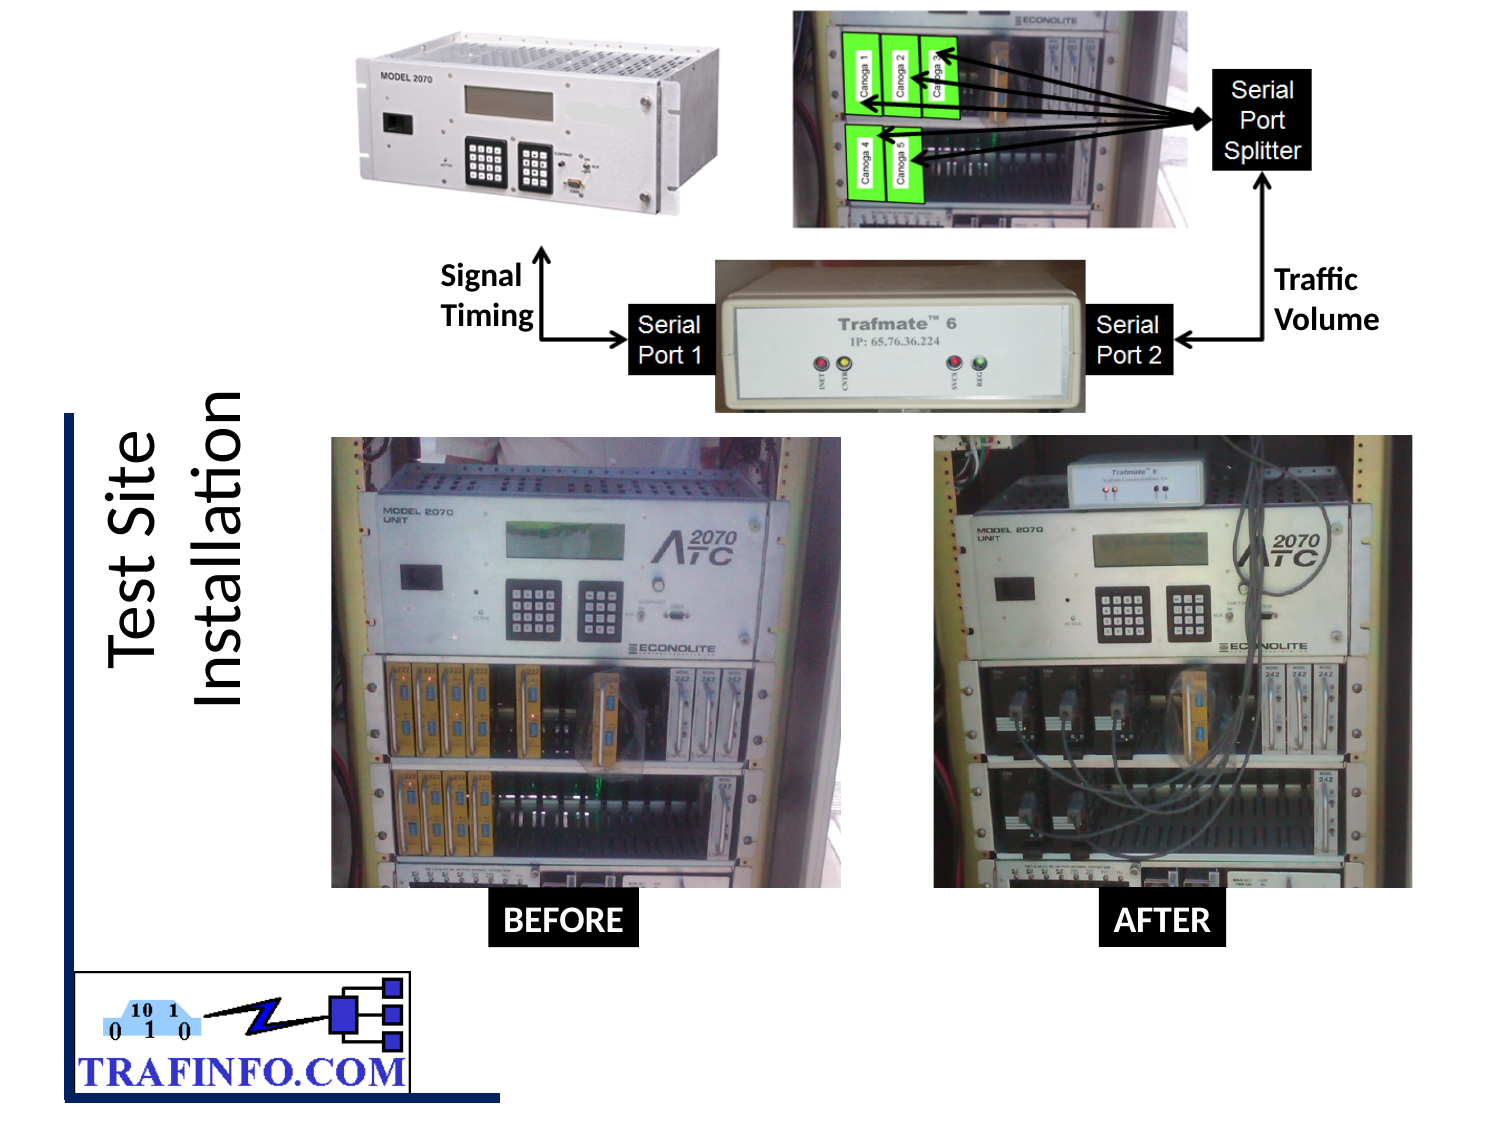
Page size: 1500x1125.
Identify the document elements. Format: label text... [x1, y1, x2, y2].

text_box AFTER [1098, 909, 1227, 947]
title Test Site Installation [75, 312, 263, 788]
picture [933, 421, 1413, 902]
picture [74, 971, 411, 1093]
text_box BEFORE [488, 926, 639, 948]
picture [330, 3, 1319, 918]
text_box Traffic Volume [1323, 249, 1395, 345]
